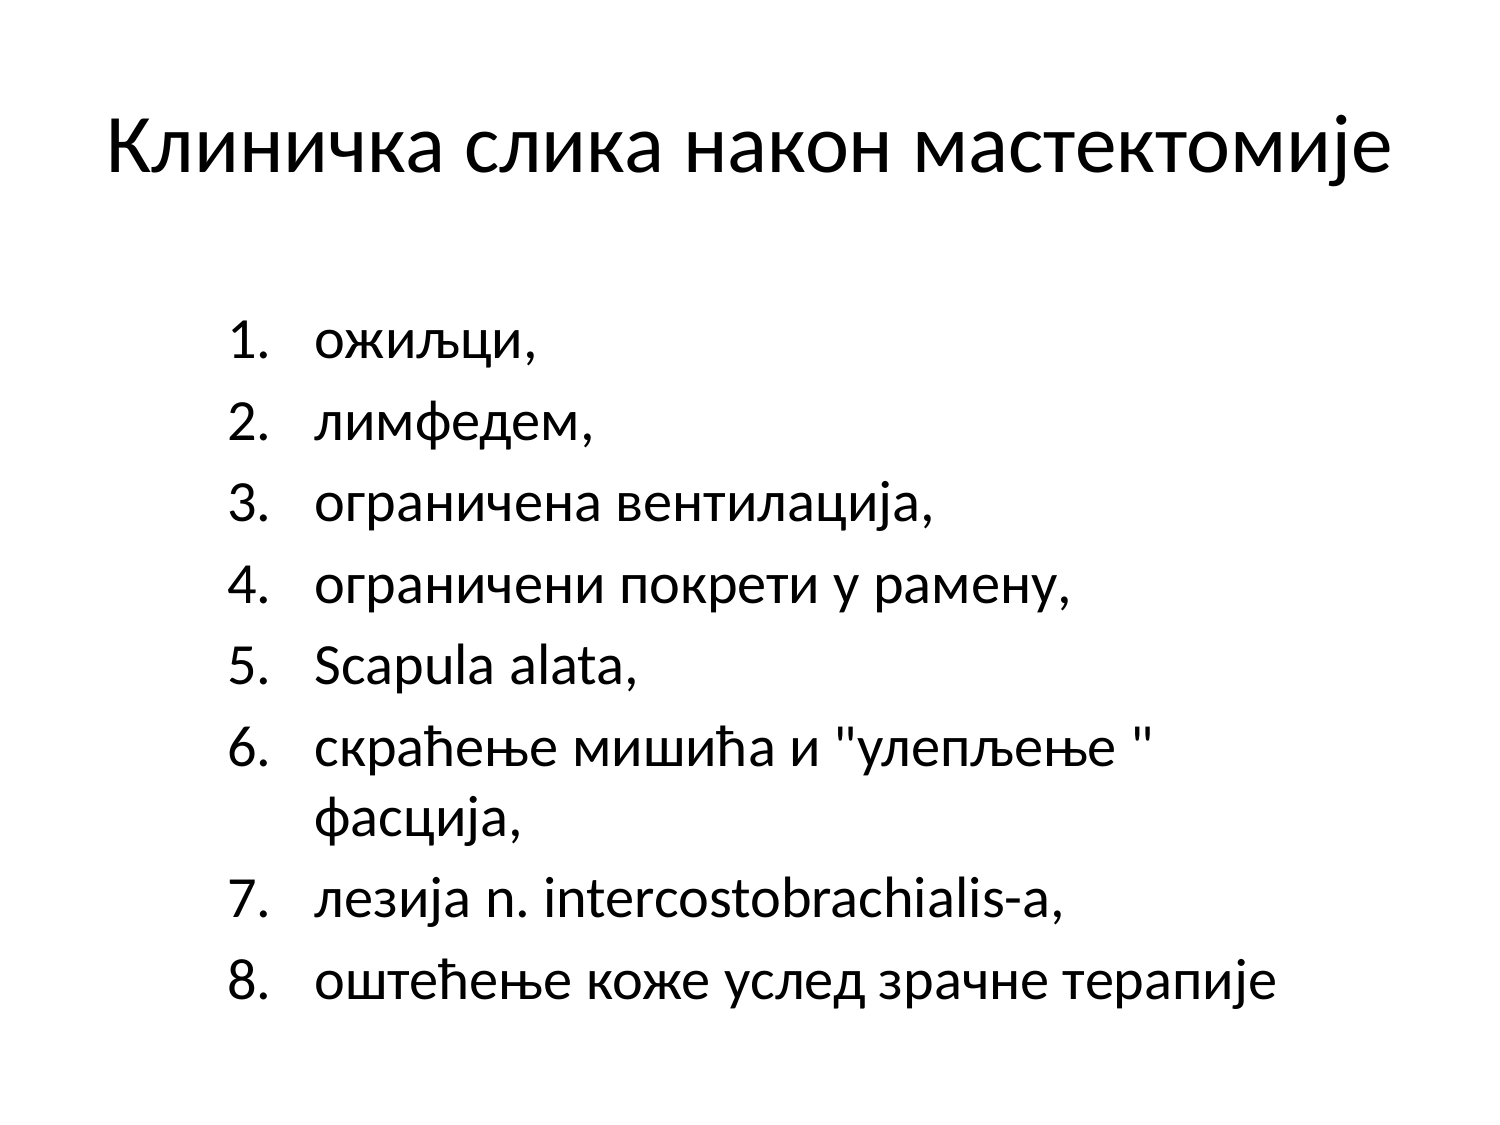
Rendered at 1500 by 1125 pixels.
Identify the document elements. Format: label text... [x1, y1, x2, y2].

list ожиљци, лимфедем, ограничена вентилација, ограничени покрети у рамену, Scapula alata, скраћење мишића и "улепљење " фасција, лезија n. intercostobrachialis-а, оштећење коже услед зрачне терапије [212, 292, 1325, 1036]
title Клиничка слика након мастектомије [75, 45, 1425, 233]
